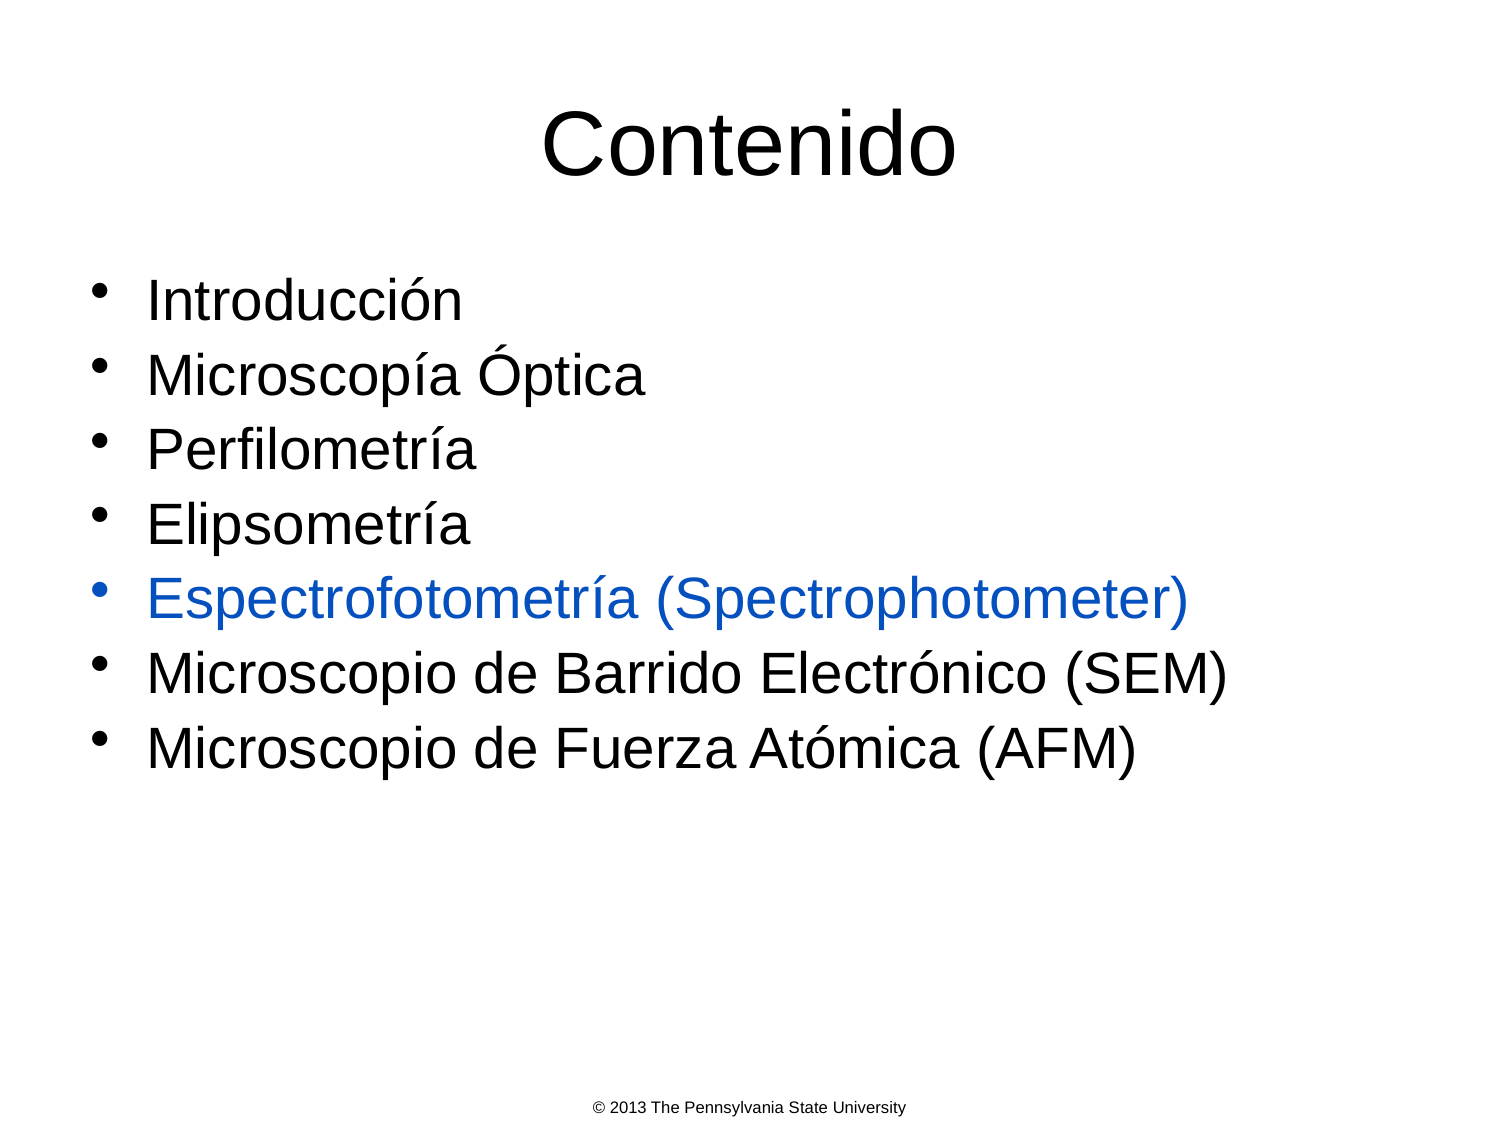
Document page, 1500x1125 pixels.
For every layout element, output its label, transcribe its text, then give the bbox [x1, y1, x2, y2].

list Introducción Microscopía Óptica Perfilometría Elipsometría Espectrofotometría (Spectrophotometer) Microscopio de Barrido Electrónico (SEM) Microscopio de Fuerza Atómica (AFM) [74, 262, 1426, 951]
title Contenido [74, 44, 1426, 233]
